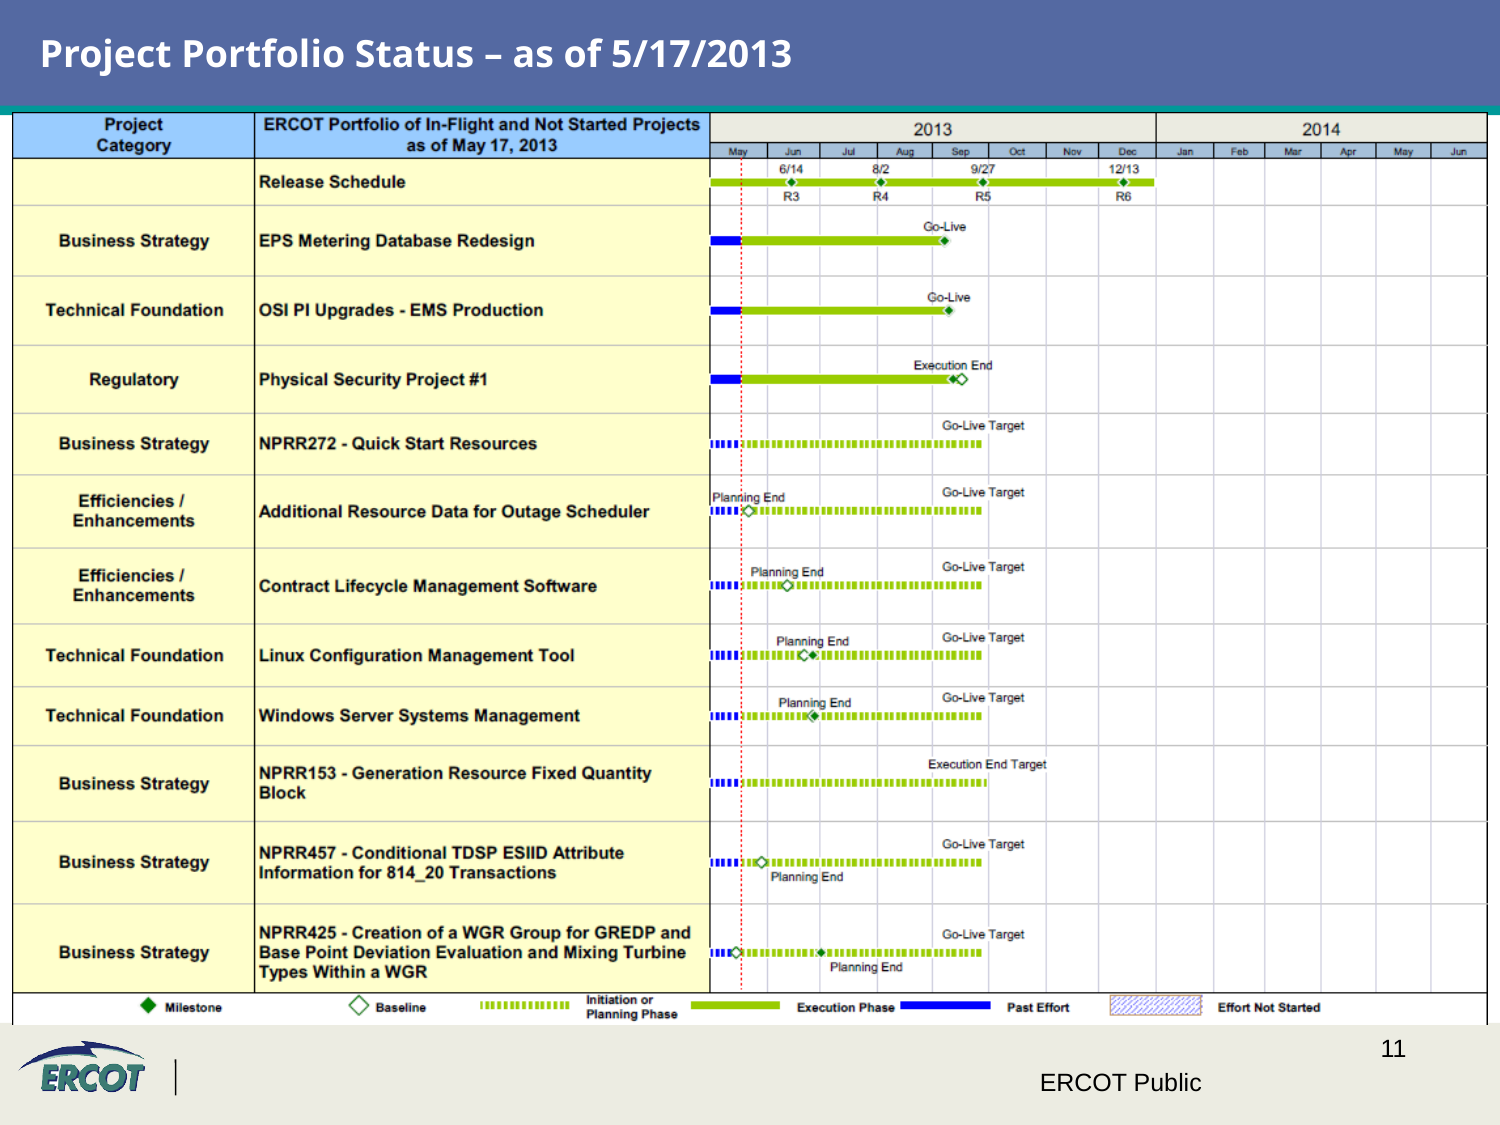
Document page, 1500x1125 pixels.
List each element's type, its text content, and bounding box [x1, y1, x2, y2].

picture [12, 112, 1488, 1026]
text_box [24, 22, 1450, 85]
text_box Project Portfolio Status – as of 5/17/2013 [24, 30, 1163, 106]
picture [10, 1031, 151, 1111]
footer ERCOT Public [1025, 1059, 1438, 1125]
